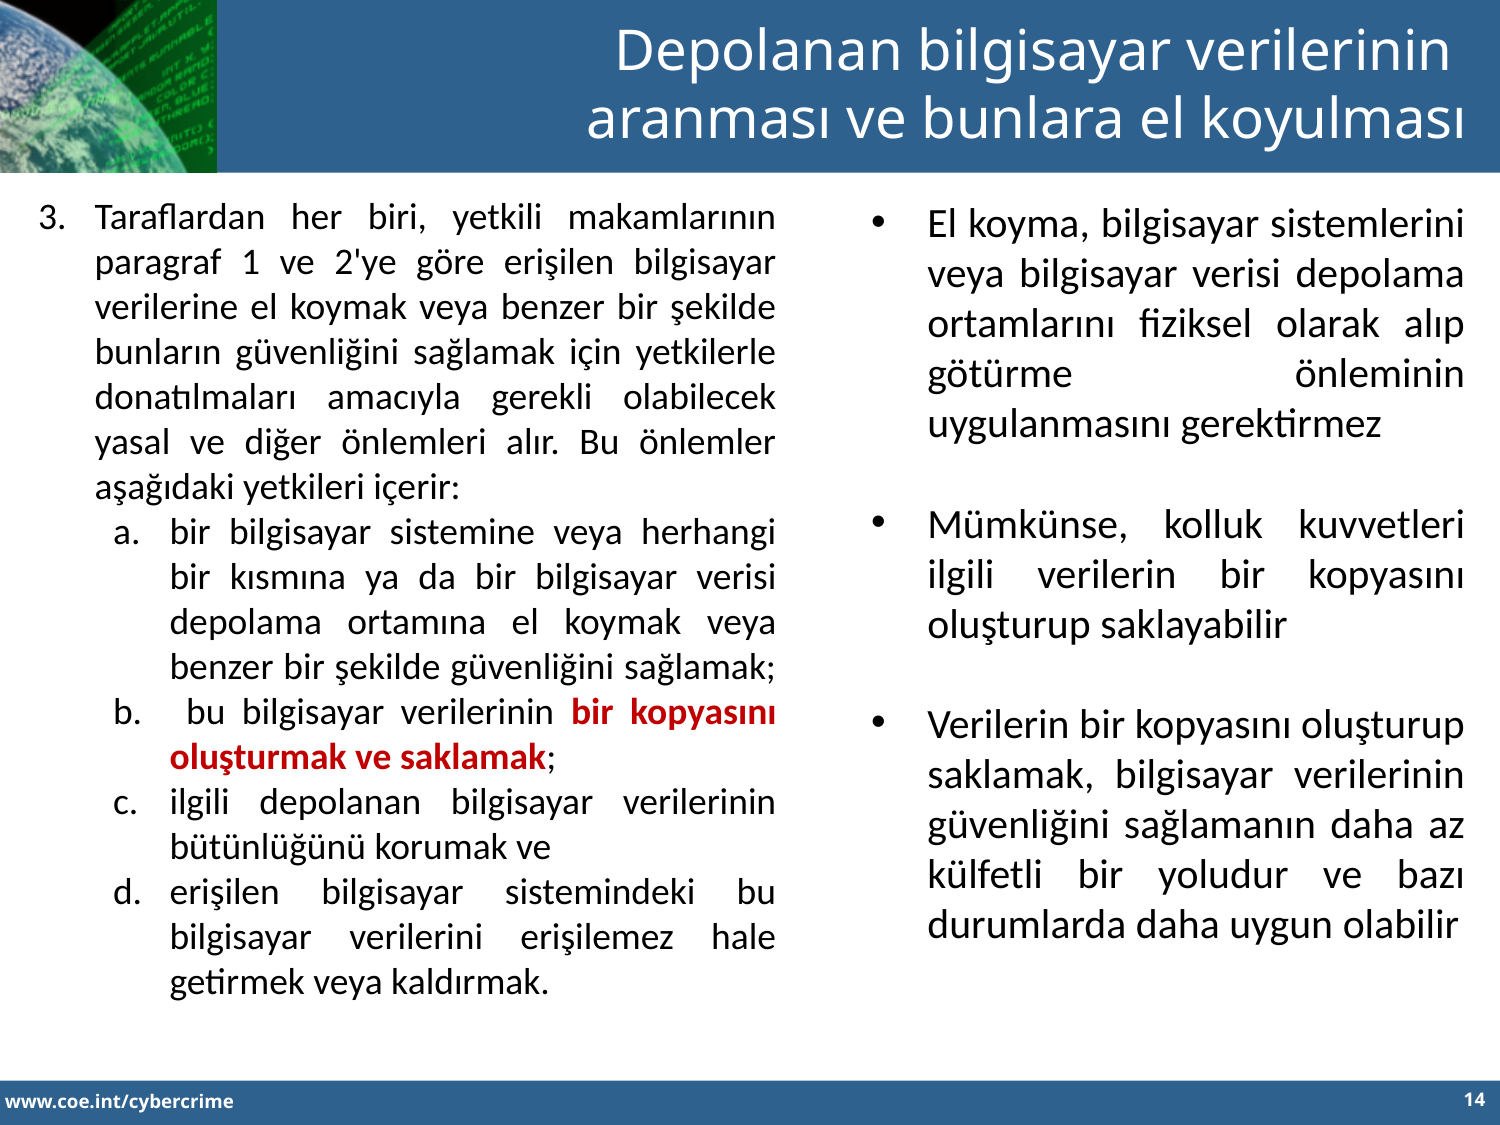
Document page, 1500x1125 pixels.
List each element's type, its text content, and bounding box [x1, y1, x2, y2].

picture [0, 0, 217, 173]
text_box El koyma, bilgisayar sistemlerini veya bilgisayar verisi depolama ortamlarını fiziksel olarak alıp götürme önleminin uygulanmasını gerektirmez Mümkünse, kolluk kuvvetleri ilgili verilerin bir kopyasını oluşturup saklayabilir Verilerin bir kopyasını oluşturup saklamak, bilgisayar verilerinin güvenliğini sağlamanın daha az külfetli bir yoludur ve bazı durumlarda daha uygun olabilir [856, 188, 1480, 954]
text_box Depolanan bilgisayar verilerinin aranması ve bunlara el koyulması [230, 7, 1483, 157]
text_box Taraflardan her biri, yetkili makamlarının paragraf 1 ve 2'ye göre erişilen bilgisayar verilerine el koymak veya benzer bir şekilde bunların güvenliğini sağlamak için yetkilerle donatılmaları amacıyla gerekli olabilecek yasal ve diğer önlemleri alır. Bu önlemler aşağıdaki yetkileri içerir: bir bilgisayar sistemine veya herhangi bir kısmına ya da bir bilgisayar verisi depolama ortamına el koymak veya benzer bir şekilde güvenliğini sağlamak; bu bilgisayar verilerinin bir kopyasını oluşturmak ve saklamak; ilgili depolanan bilgisayar verilerinin bütünlüğünü korumak ve erişilen bilgisayar sistemindeki bu bilgisayar verilerini erişilemez hale getirmek veya kaldırmak. [23, 184, 792, 1010]
